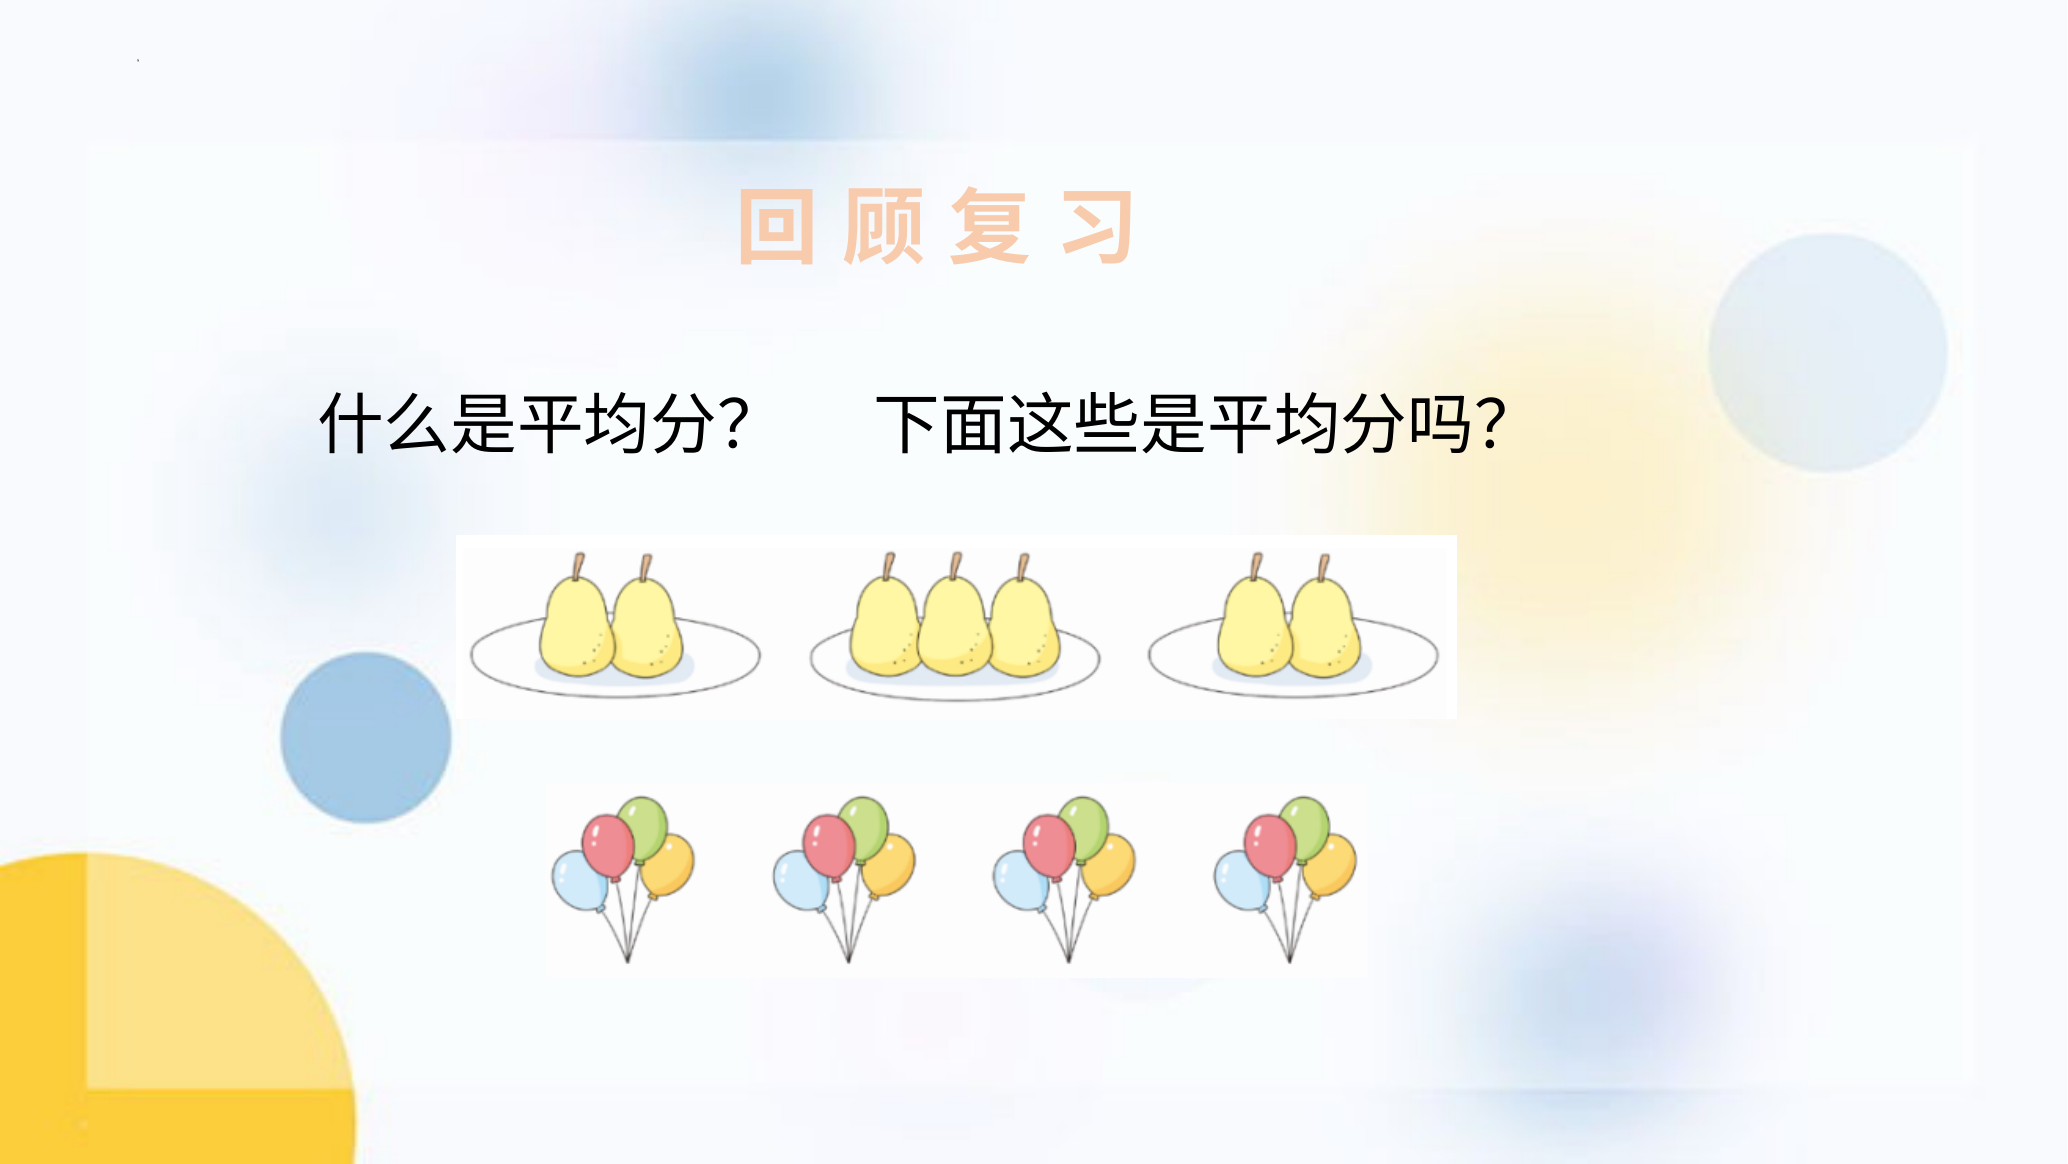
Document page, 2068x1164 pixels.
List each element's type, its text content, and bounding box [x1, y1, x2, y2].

text_box 什么是平均分？ 下面这些是平均分吗？ [301, 333, 1690, 470]
text_box 回 顾 复 习 [720, 166, 1154, 282]
picture [0, 0, 2068, 1164]
